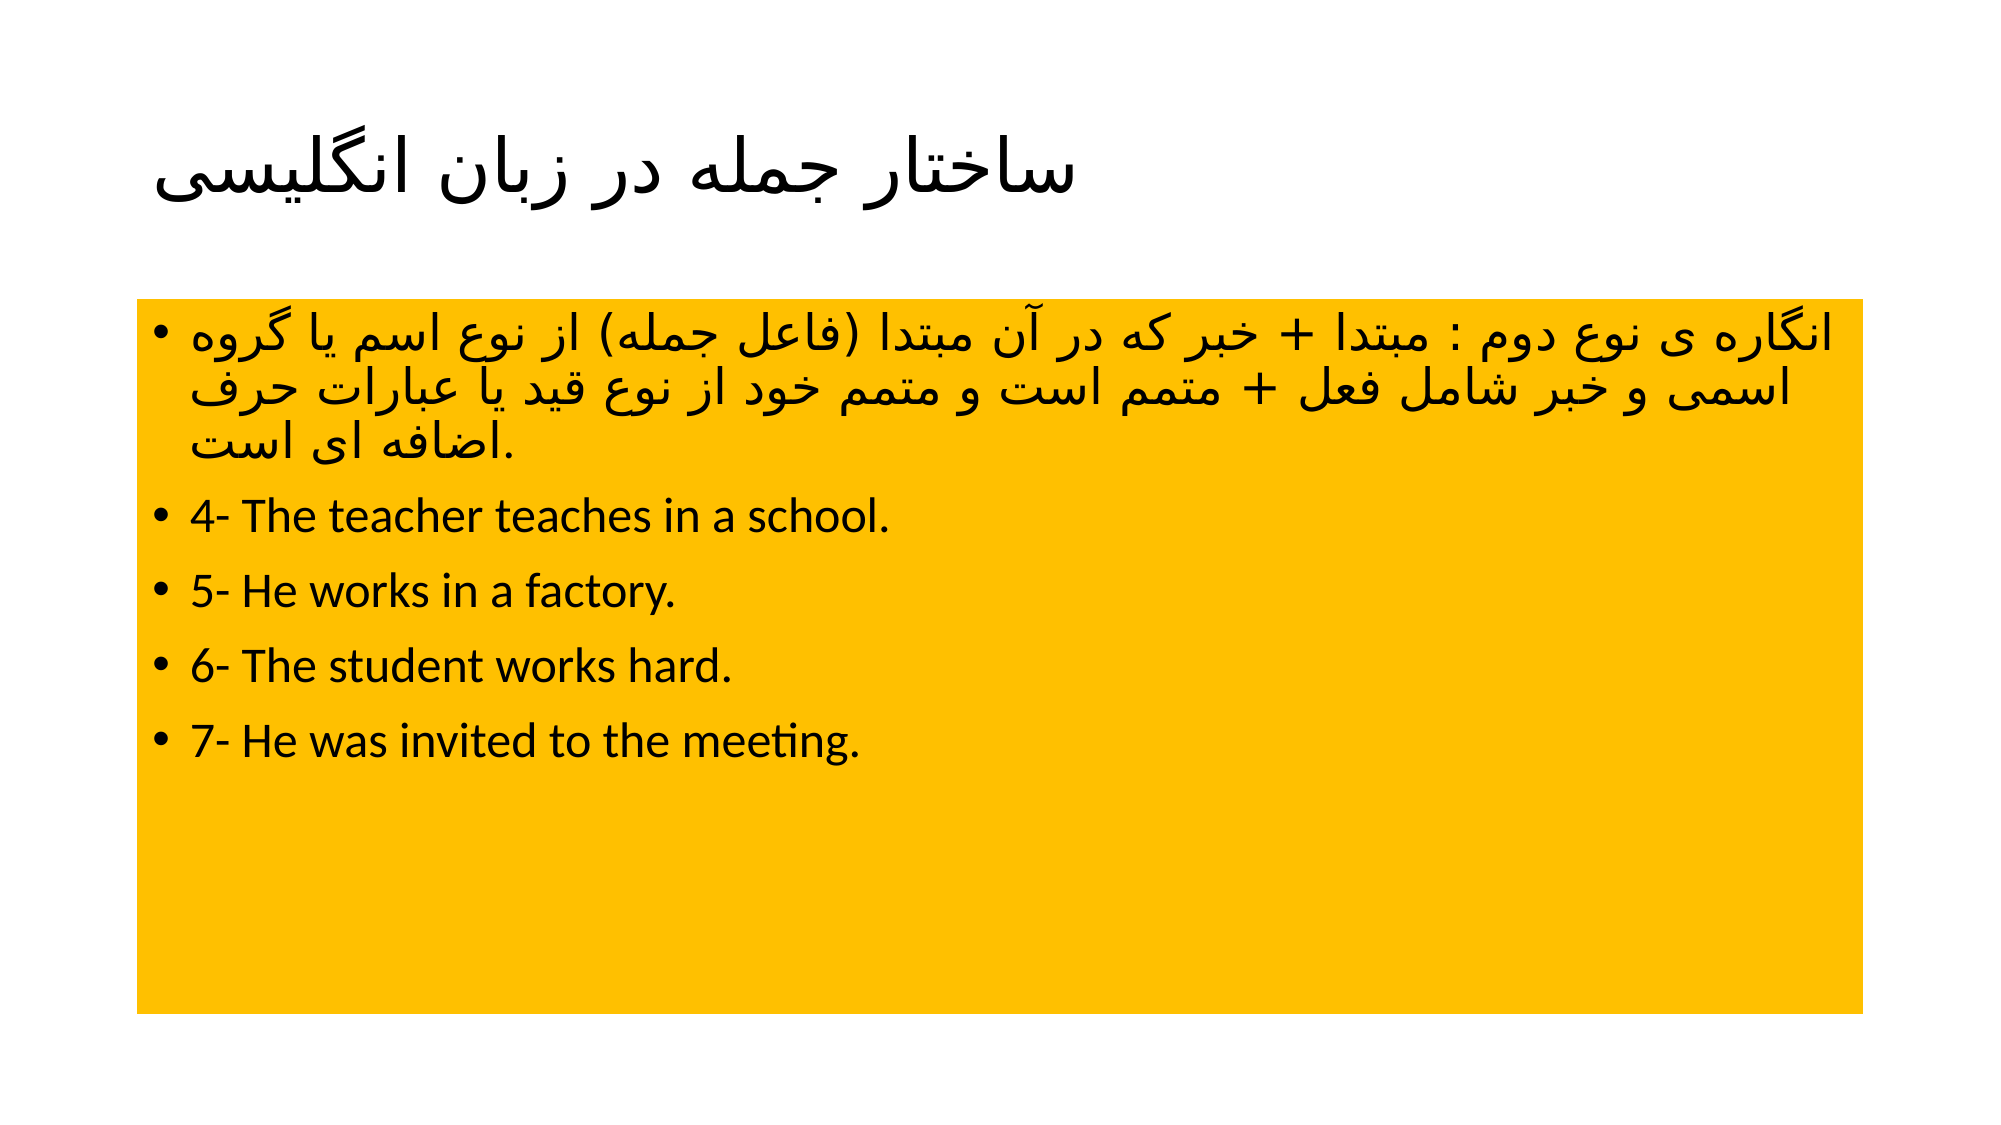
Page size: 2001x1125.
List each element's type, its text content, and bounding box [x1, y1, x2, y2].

list انگاره ی نوع دوم : مبتدا + خبر که در آن مبتدا (فاعل جمله) از نوع اسم یا گروه اسمی و خبر شامل فعل + متمم است و متمم خود از نوع قید یا عبارات حرف اضافه ای است. 4- The teacher teaches in a school. 5- He works in a factory. 6- The student works hard. 7- He was invited to the meeting. [137, 299, 1863, 1014]
title ساختار جمله در زبان انگلیسی [137, 59, 1863, 278]
